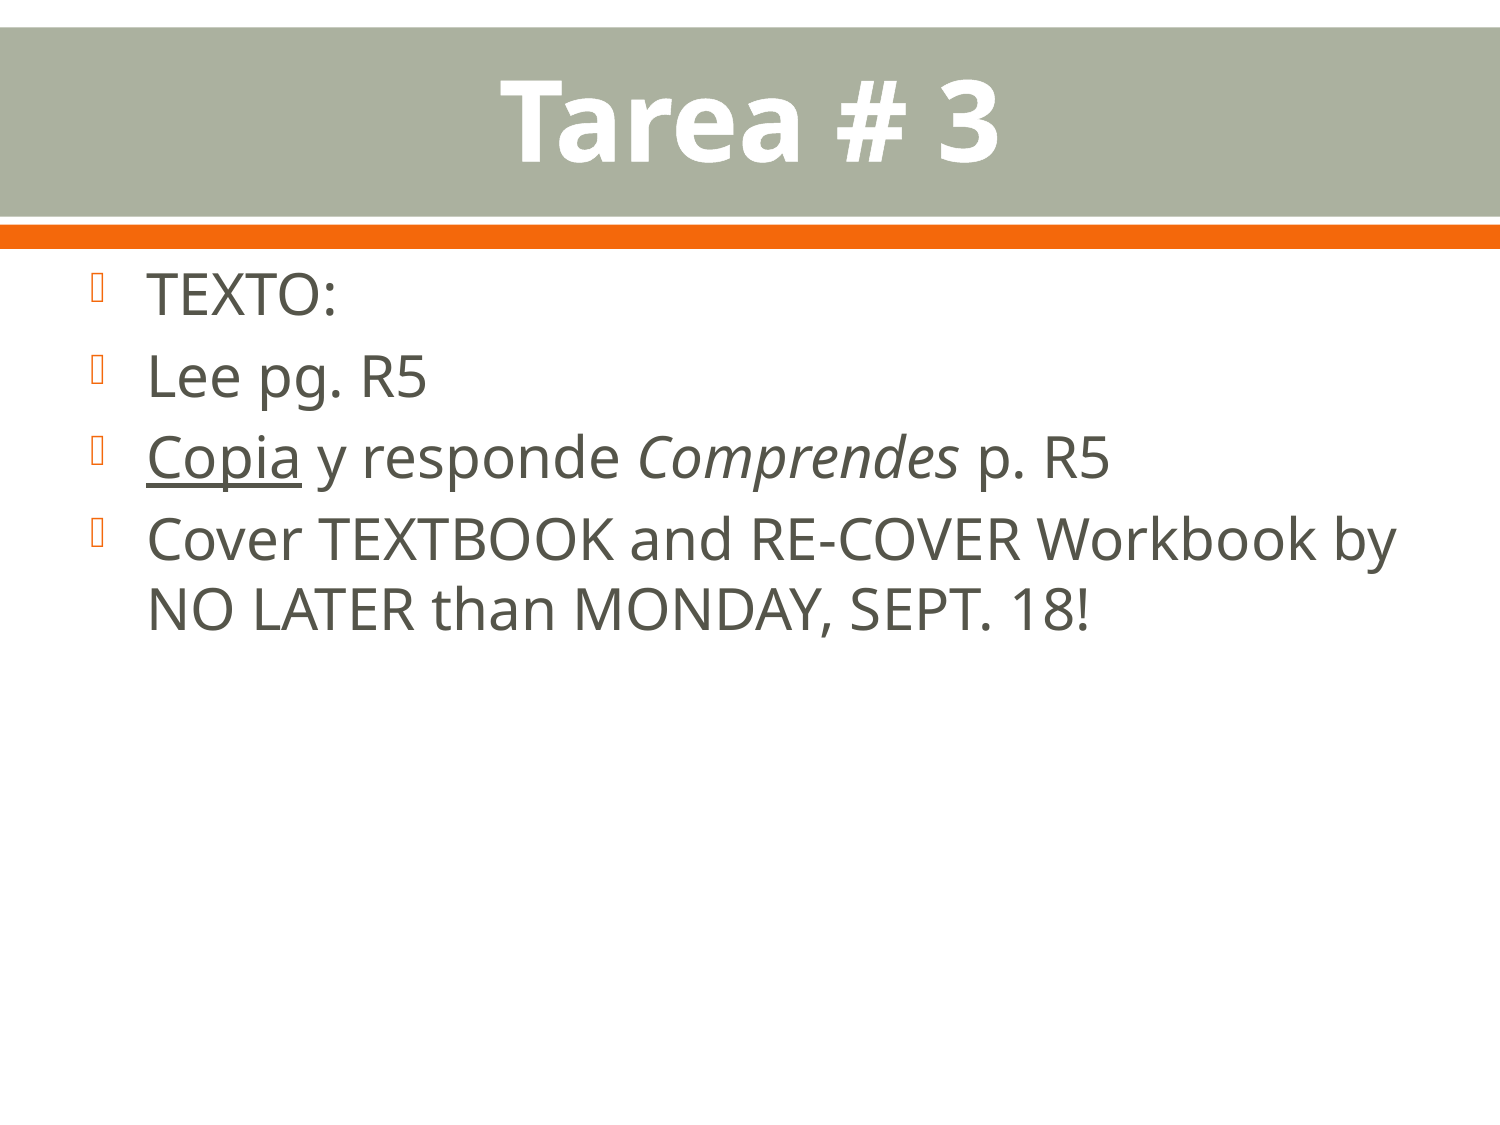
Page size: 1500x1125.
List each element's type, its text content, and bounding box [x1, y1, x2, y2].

title Tarea # 3 [75, 24, 1425, 208]
list TEXTO: Lee pg. R5 Copia y responde Comprendes p. R5 Cover TEXTBOOK and RE-COVER Workbook by NO LATER than MONDAY, SEPT. 18! [75, 249, 1450, 1088]
